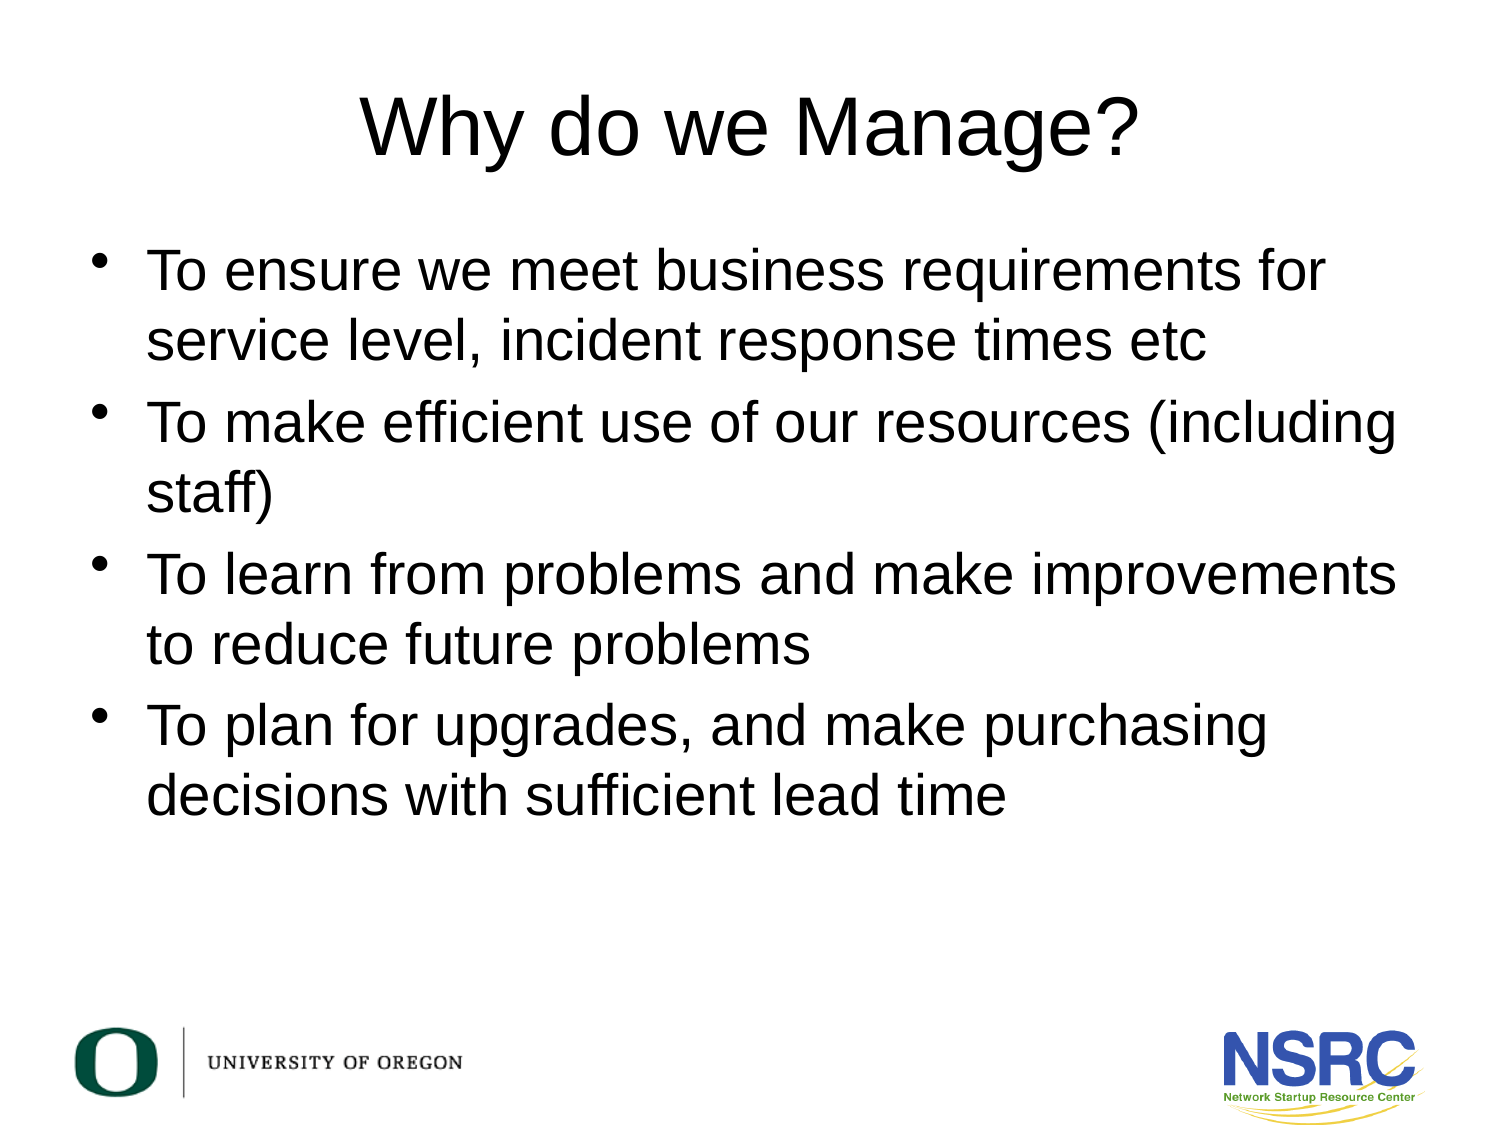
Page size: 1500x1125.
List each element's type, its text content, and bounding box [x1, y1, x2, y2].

picture [1224, 1030, 1425, 1125]
picture [62, 1024, 475, 1101]
list To ensure we meet business requirements for service level, incident response times etc To make efficient use of our resources (including staff) To learn from problems and make improvements to reduce future problems To plan for upgrades, and make purchasing decisions with sufficient lead time [75, 224, 1425, 963]
title Why do we Manage? [75, 45, 1425, 200]
